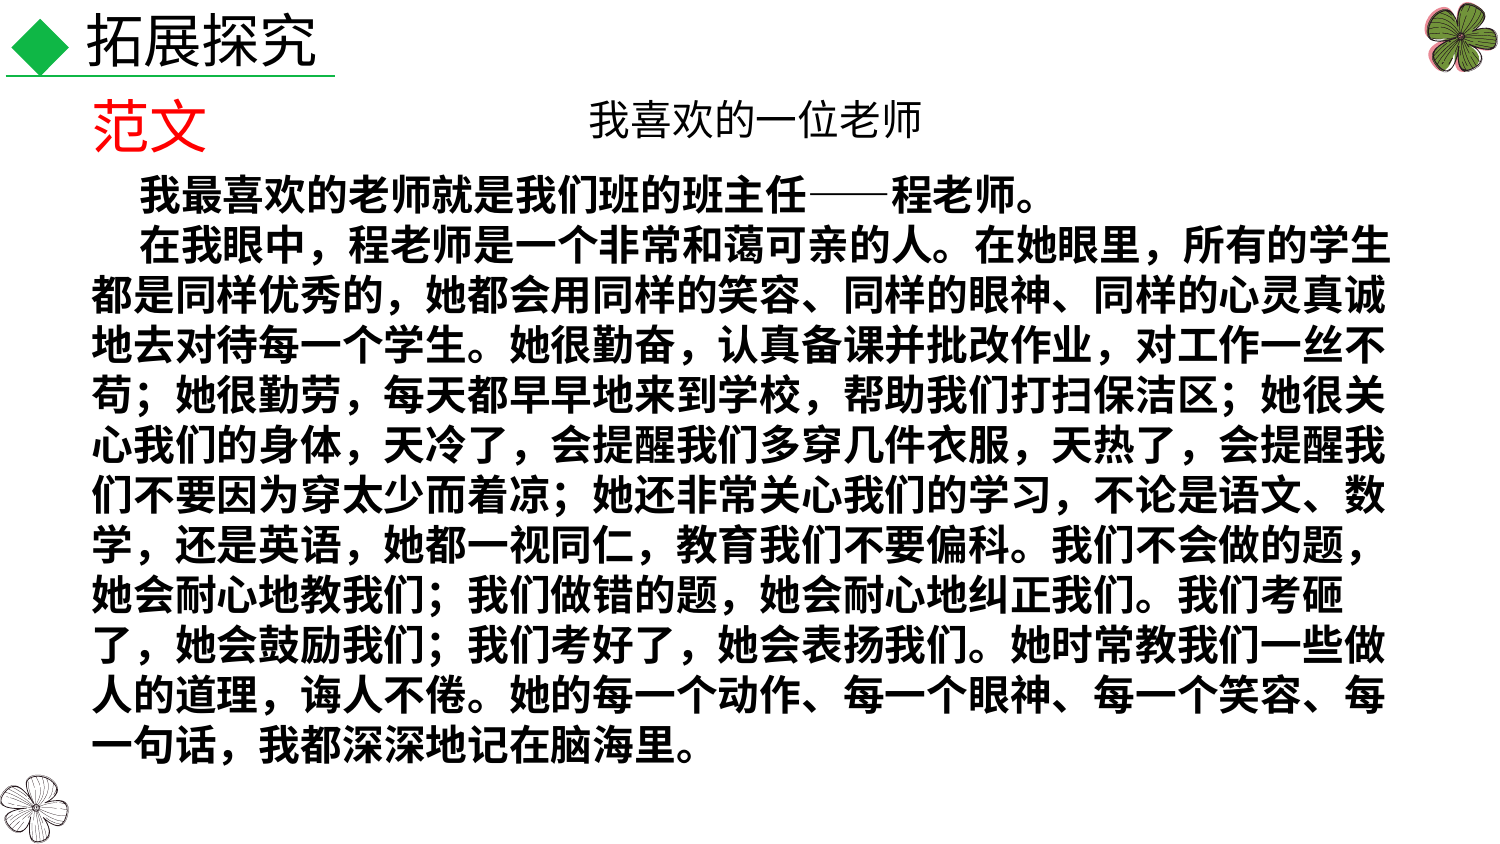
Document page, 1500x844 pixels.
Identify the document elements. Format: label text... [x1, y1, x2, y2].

text_box 我喜欢的一位老师 我最喜欢的老师就是我们班的班主任——程老师。 在我眼中，程老师是一个非常和蔼可亲的人。在她眼里，所有的学生都是同样优秀的，她都会用同样的笑容、同样的眼神、同样的心灵真诚地去对待每一个学生。她很勤奋，认真备课并批改作业，对工作一丝不苟；她很勤劳，每天都早早地来到学校，帮助我们打扫保洁区；她很关心我们的身体，天冷了，会提醒我们多穿几件衣服，天热了，会提醒我们不要因为穿太少而着凉；她还非常关心我们的学习，不论是语文、数学，还是英语，她都一视同仁，教育我们不要偏科。我们不会做的题，她会耐心地教我们；我们做错的题，她会耐心地纠正我们。我们考砸了，她会鼓励我们；我们考好了，她会表扬我们。她时常教我们一些做人的道理，诲人不倦。她的每一个动作、每一个眼神、每一个笑容、每一句话，我都深深地记在脑海里。 [76, 86, 1436, 777]
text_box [5, 0, 336, 83]
text_box 范文 [76, 83, 223, 168]
